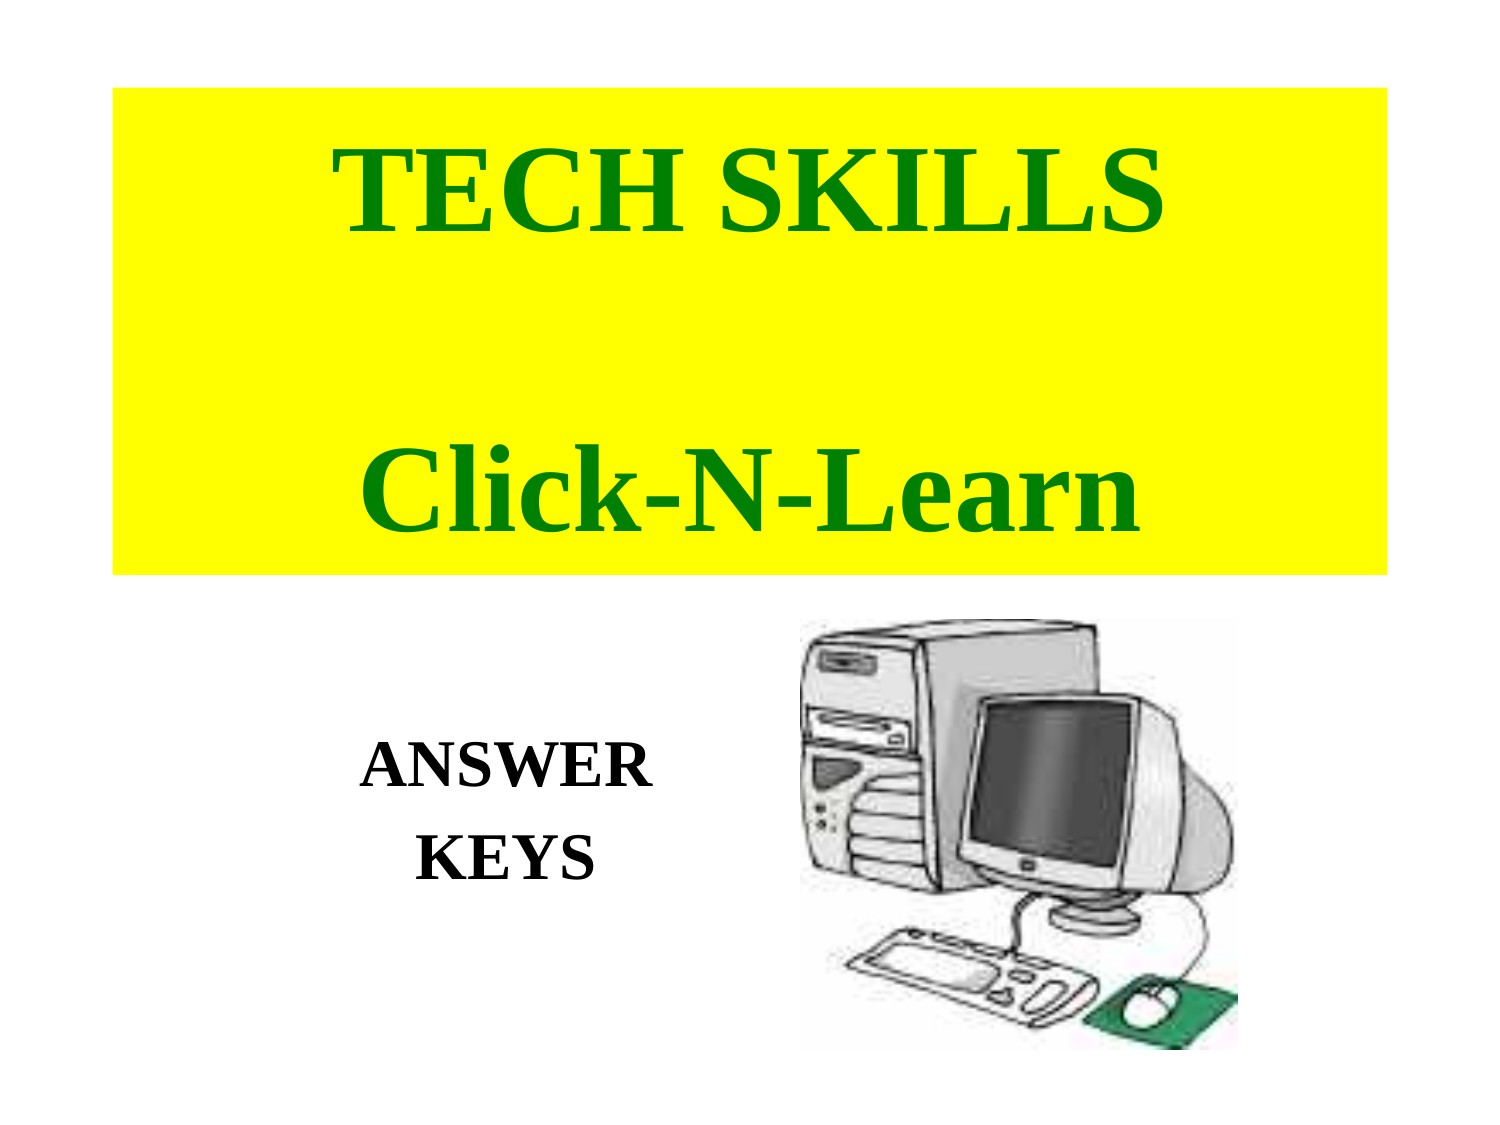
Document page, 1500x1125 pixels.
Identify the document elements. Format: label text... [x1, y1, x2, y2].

subtitle ANSWER KEYS [312, 712, 701, 913]
picture [799, 618, 1238, 1051]
title TECH SKILLS Click-N-Learn [112, 87, 1388, 576]
